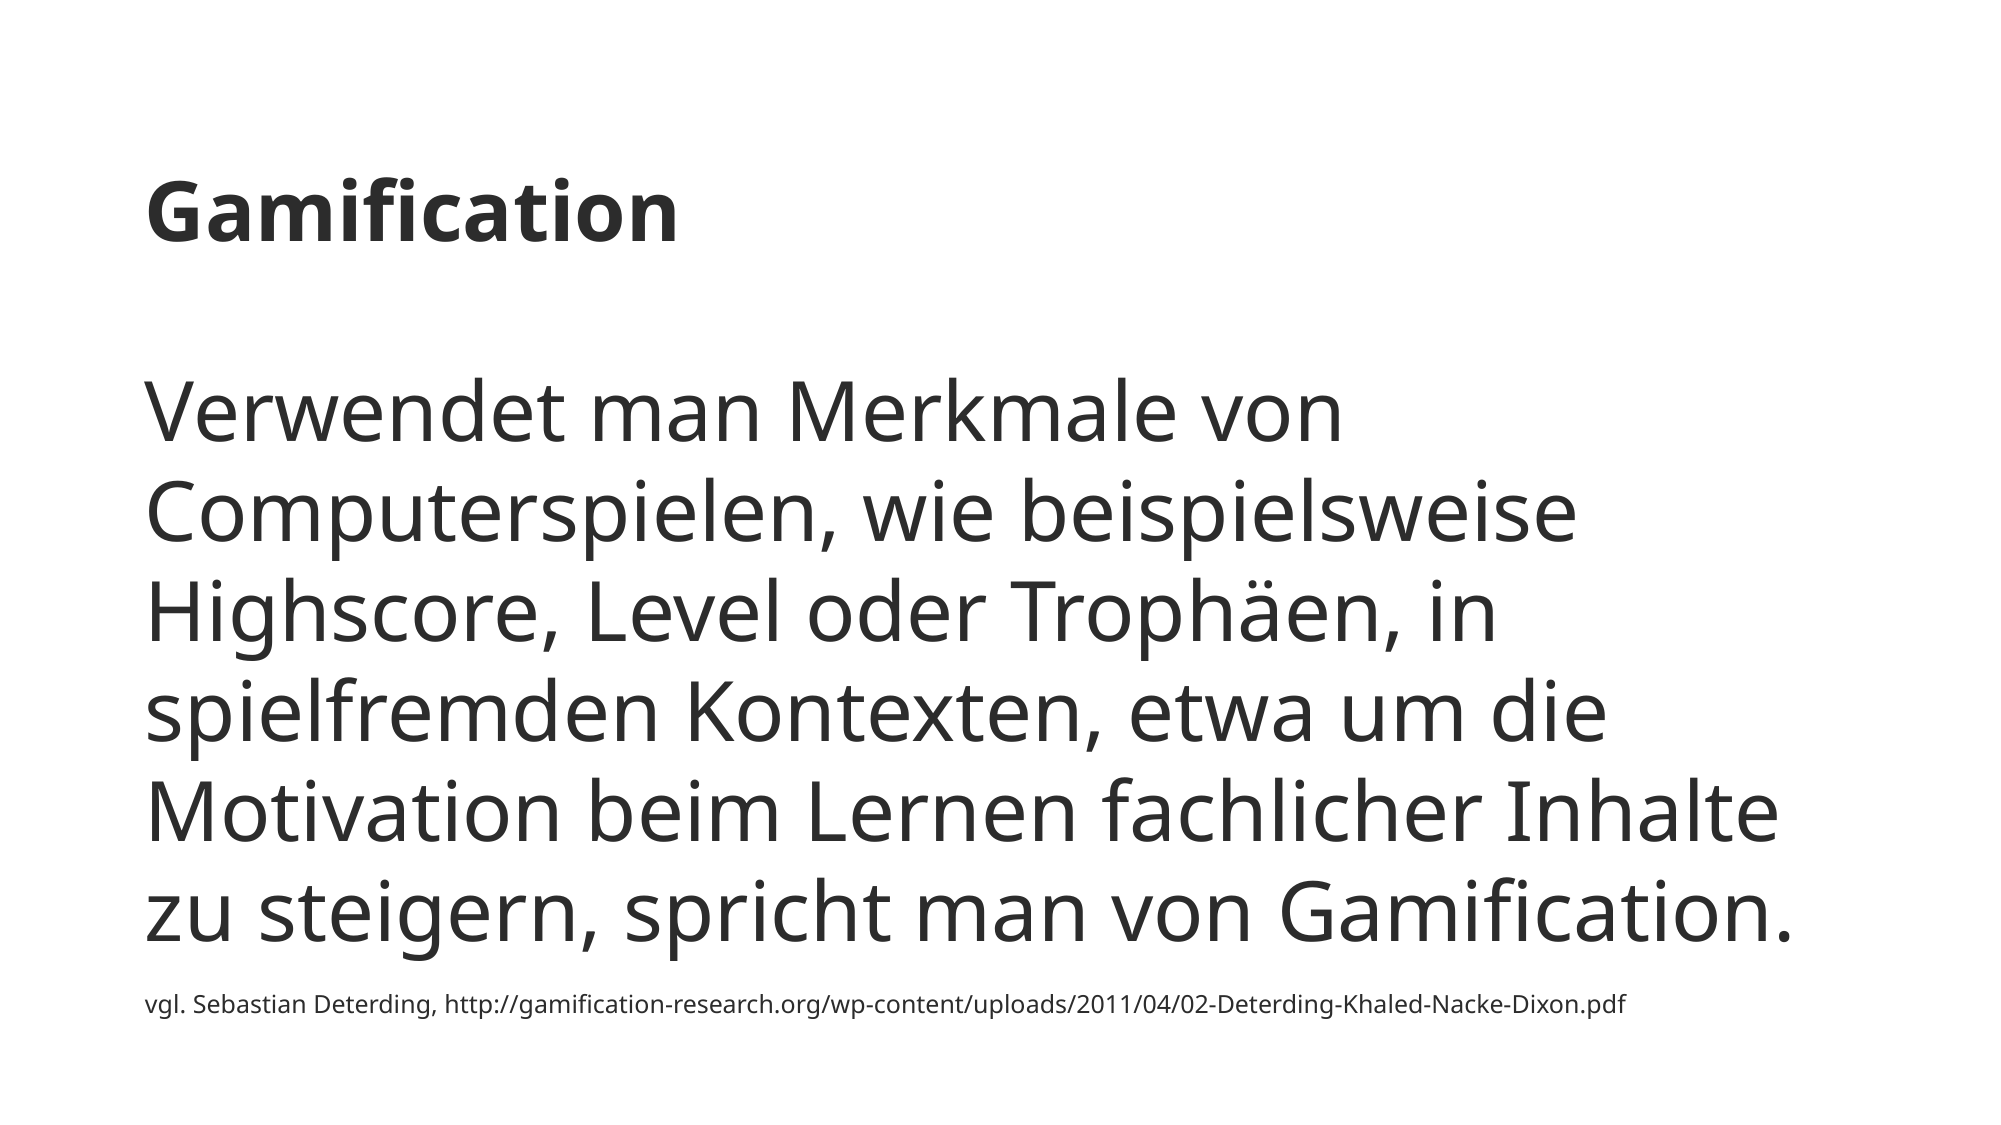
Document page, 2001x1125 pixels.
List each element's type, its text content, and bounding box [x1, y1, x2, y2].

text_box Gamification Verwendet man Merkmale von Computerspielen, wie beispielsweise Highscore, Level oder Trophäen, in spielfremden Kontexten, etwa um die Motivation beim Lernen fachlicher Inhalte zu steigern, spricht man von Gamification. vgl. Sebastian Deterding, http://gamification-research.org/wp-content/uploads/2011/04/02-Deterding-Khaled-Nacke-Dixon.pdf [130, 151, 1870, 1071]
